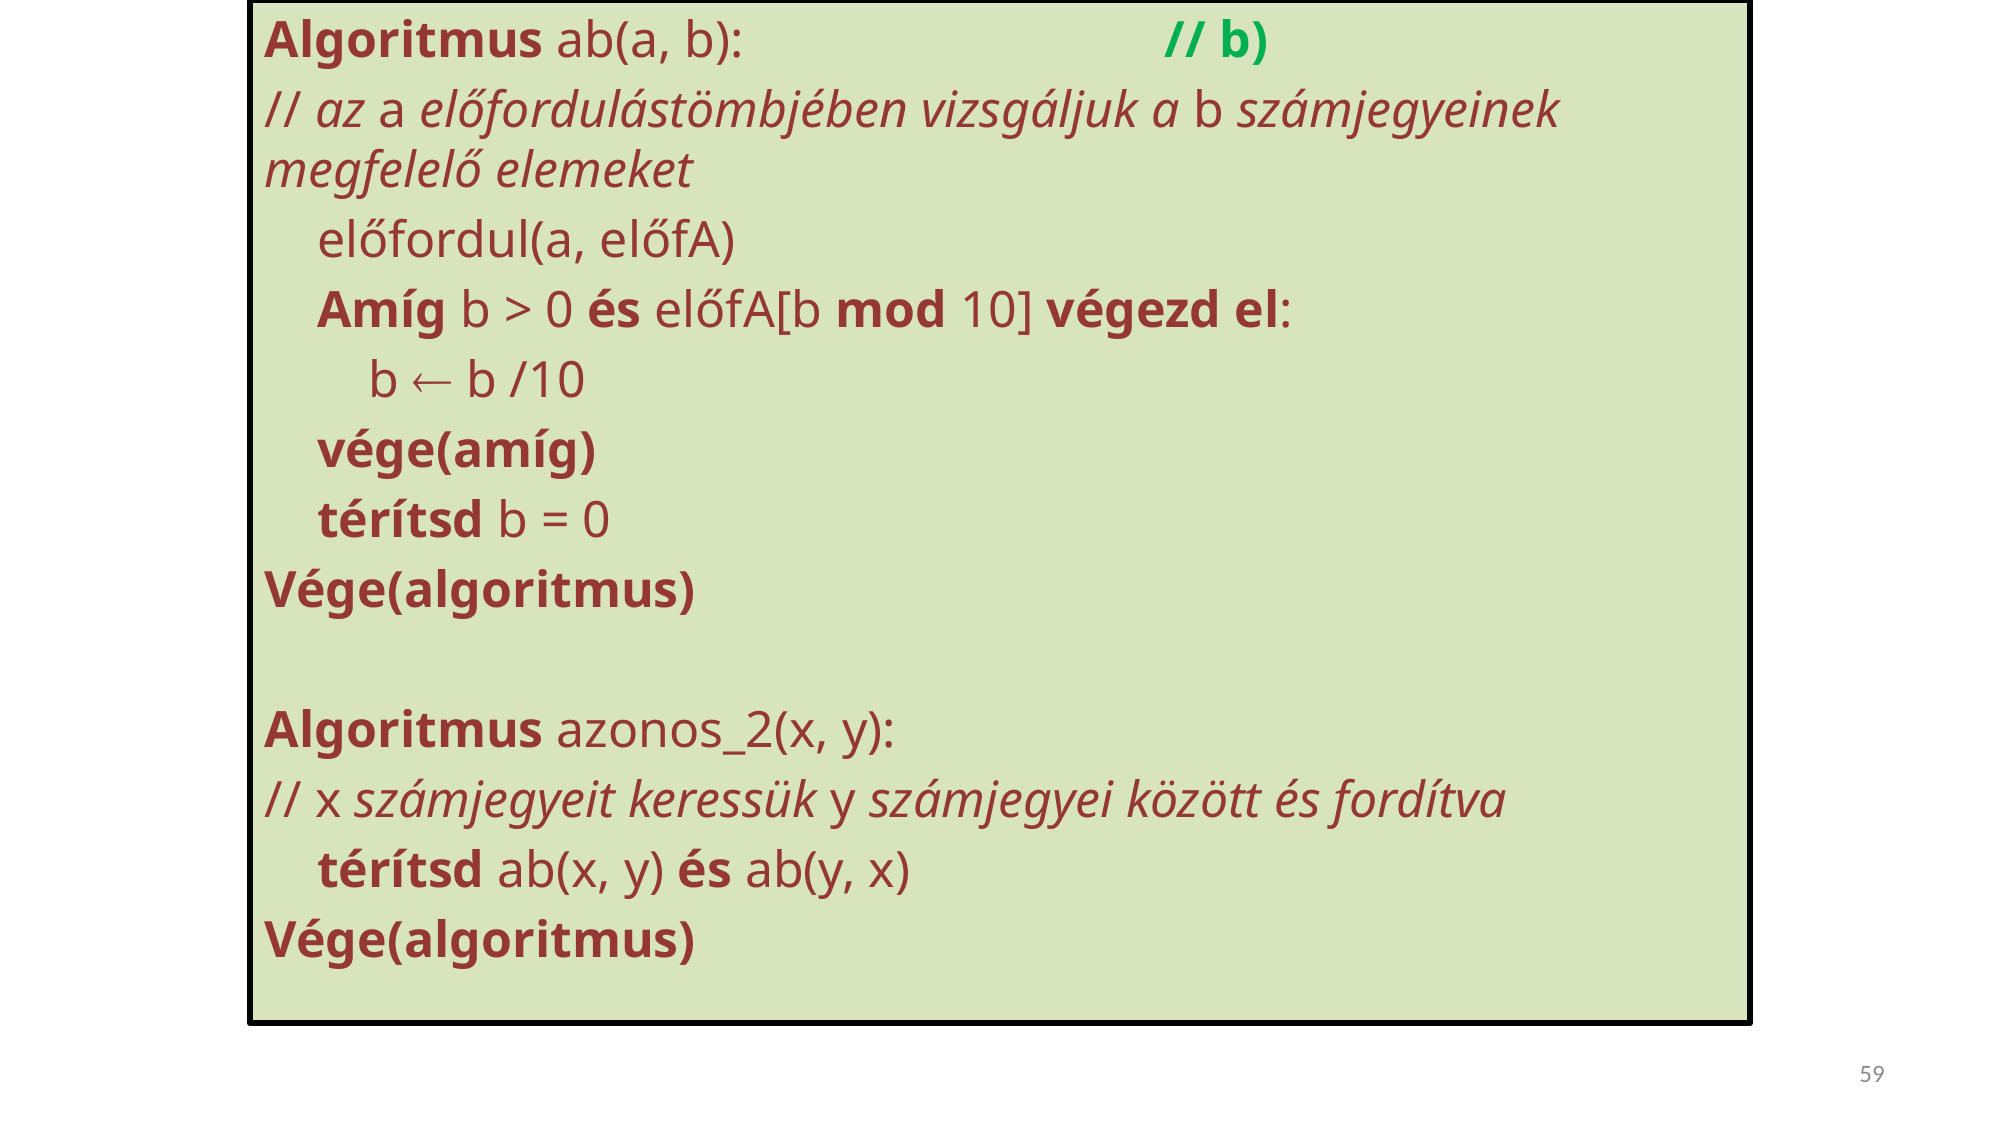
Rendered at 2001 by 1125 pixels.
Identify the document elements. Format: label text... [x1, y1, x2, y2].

slide_number 59 [1433, 1042, 1900, 1103]
list Algoritmus ab(a, b): // b) // az a előfordulástömbjében vizsgáljuk a b számjegyeinek megfelelő elemeket előfordul(a, előfA) Amíg b > 0 és előfA[b mod 10] végezd el: b  b /10 vége(amíg) térítsd b = 0 Vége(algoritmus) Algoritmus azonos_2(x, y): // x számjegyeit keressük y számjegyei között és fordítva térítsd ab(x, y) és ab(y, x) Vége(algoritmus) [249, 0, 1750, 1024]
